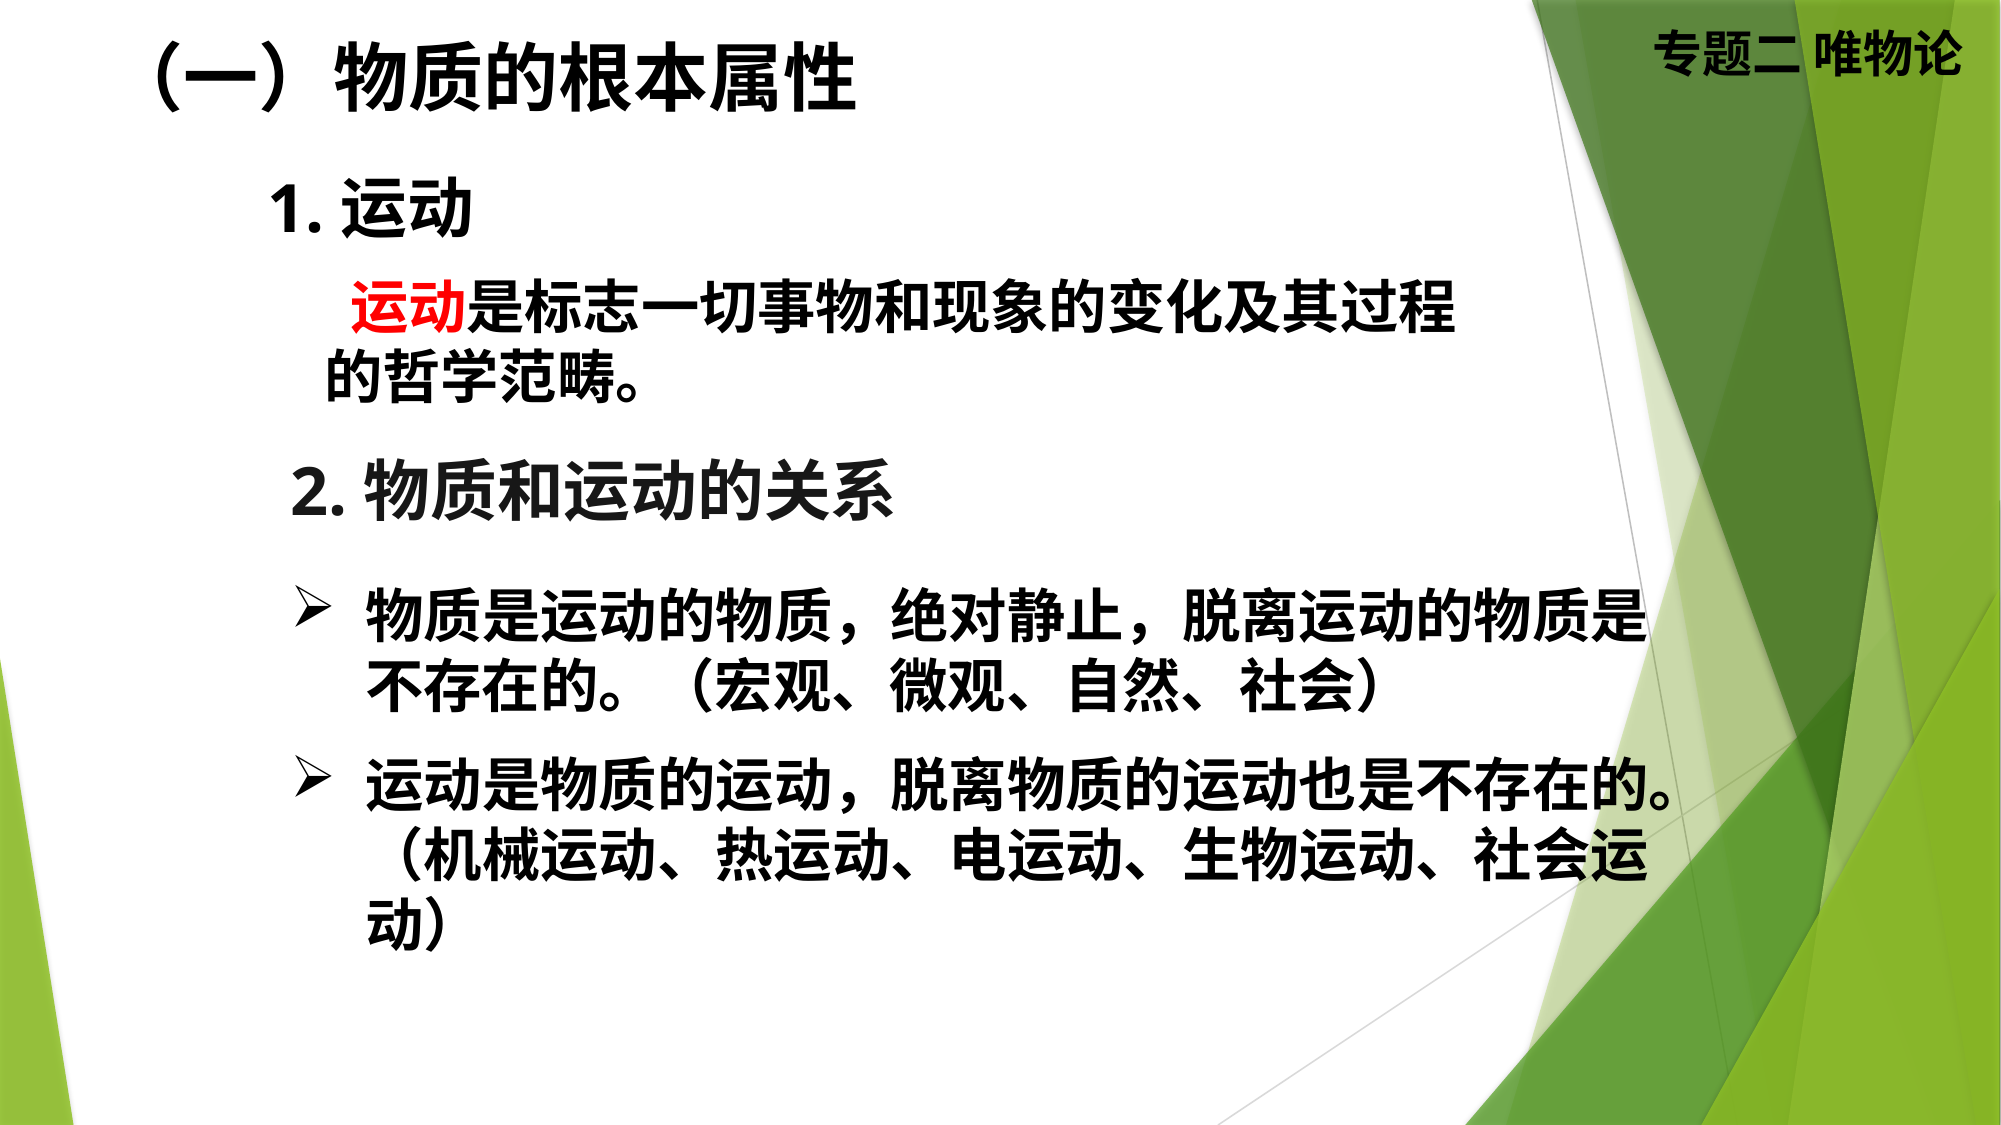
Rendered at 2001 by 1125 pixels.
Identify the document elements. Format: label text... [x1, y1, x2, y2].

text_box 运动是标志一切事物和现象的变化及其过程的哲学范畴。 [309, 262, 1473, 418]
text_box 物质是运动的物质，绝对静止，脱离运动的物质是不存在的。（宏观、微观、自然、社会） 运动是物质的运动，脱离物质的运动也是不存在的。（机械运动、热运动、电运动、生物运动、社会运动） [275, 571, 1664, 966]
text_box （一）物质的根本属性 [0, 40, 874, 111]
text_box 1.运动 [130, 170, 489, 241]
text_box 2.物质和运动的关系 [275, 441, 993, 537]
